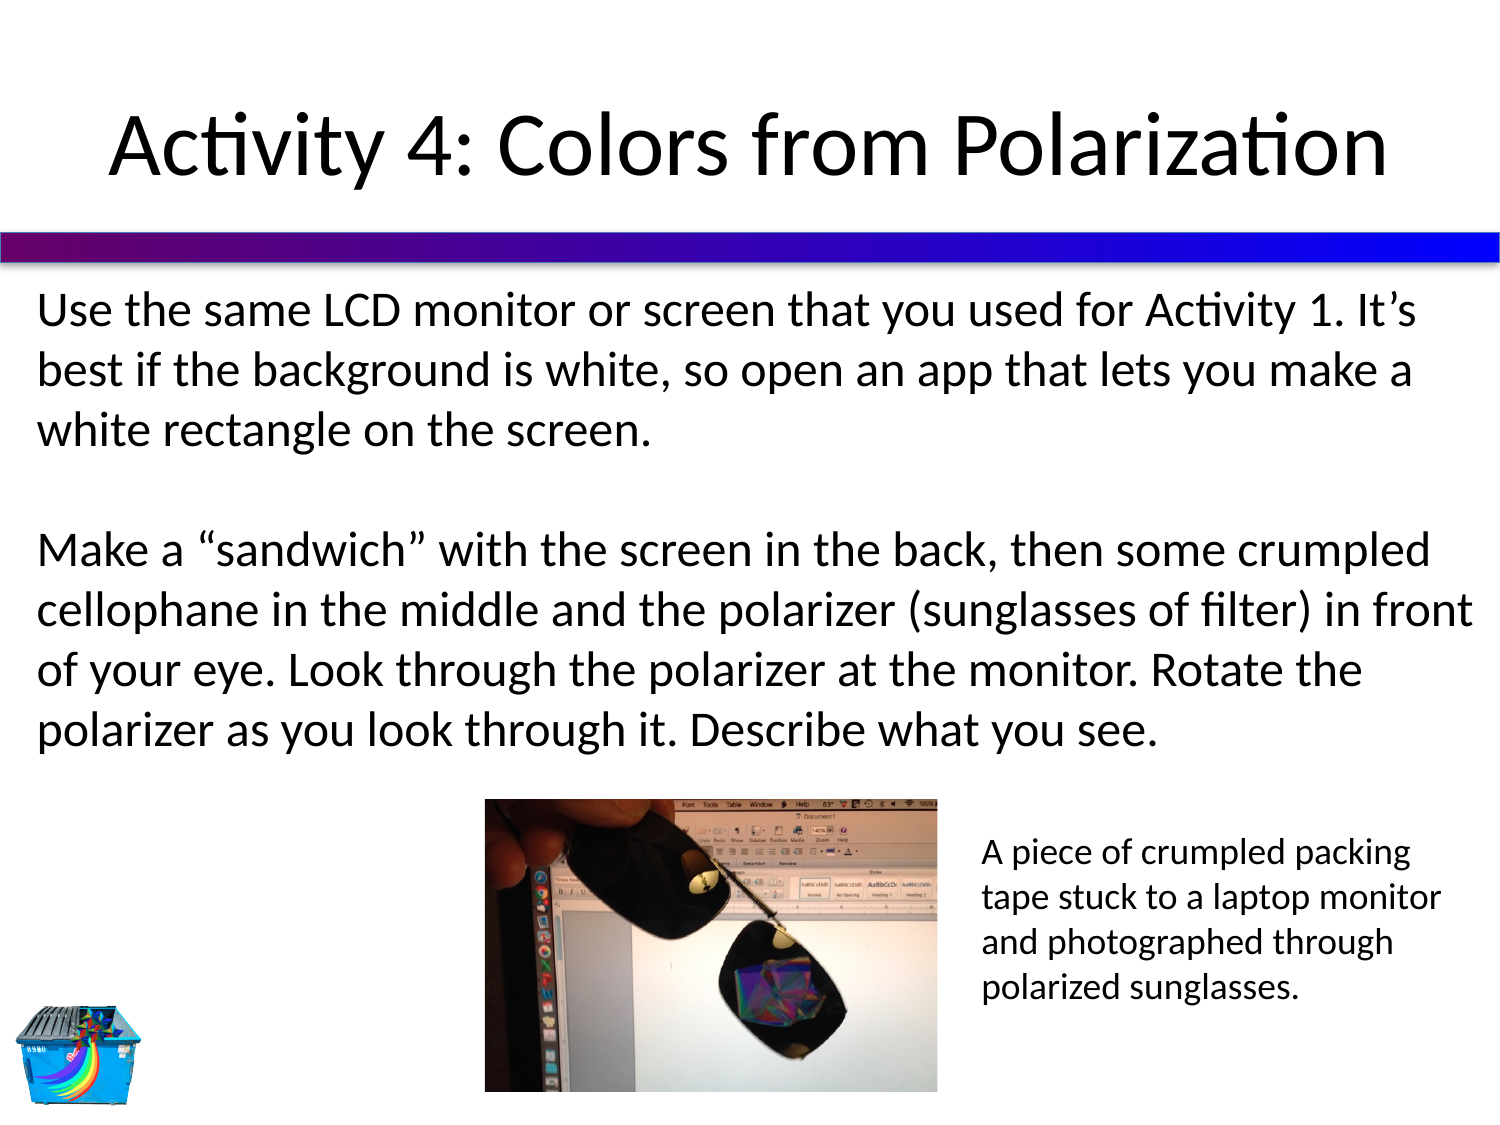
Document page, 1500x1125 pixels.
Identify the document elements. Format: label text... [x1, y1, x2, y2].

picture [14, 1004, 143, 1107]
title Activity 4: Colors from Polarization [75, 45, 1425, 233]
picture [484, 798, 938, 1093]
text_box Use the same LCD monitor or screen that you used for Activity 1. It’s best if the background is white, so open an app that lets you make a white rectangle on the screen. Make a “sandwich” with the screen in the back, then some crumpled cellophane in the middle and the polarizer (sunglasses of filter) in front of your eye. Look through the polarizer at the monitor. Rotate the polarizer as you look through it. Describe what you see. [21, 268, 1500, 824]
text_box A piece of crumpled packing tape stuck to a laptop monitor and photographed through polarized sunglasses. [966, 819, 1458, 1015]
